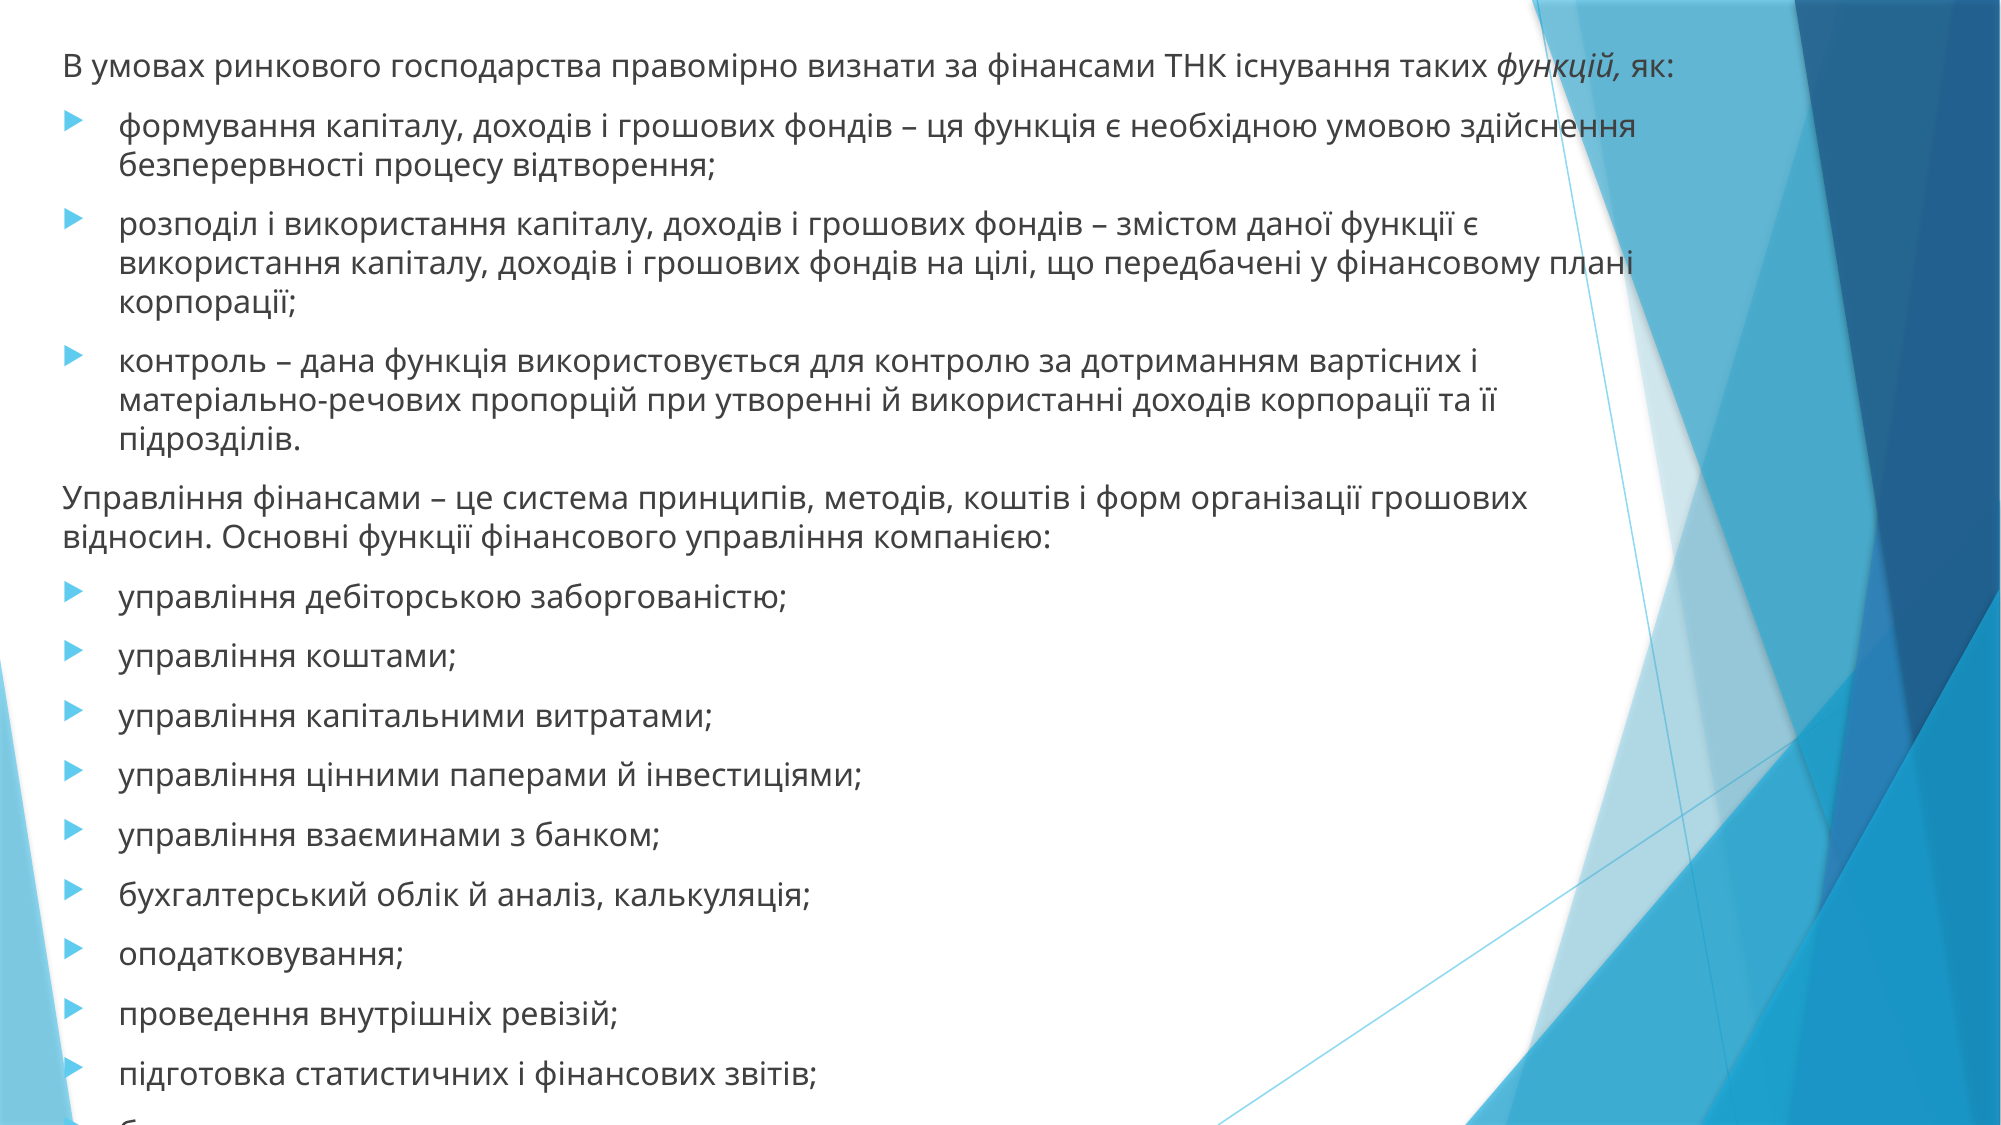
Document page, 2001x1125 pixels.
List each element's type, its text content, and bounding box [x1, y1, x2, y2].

list В умовах ринкового господарства правомірно визнати за фінансами ТНК існування таких функцій, як: формування капіталу, доходів і грошових фондів – ця функція є необхідною умовою здійснення безперервності процесу відтворення; розподіл і використання капіталу, доходів і грошових фондів – змістом даної функції є використання капіталу, доходів і грошових фондів на цілі, що передбачені у фінансовому плані корпорації; контроль – дана функція використовується для контролю за дотриманням вартісних і матеріально-речових пропорцій при утворенні й використанні доходів корпорації та її підрозділів. Управління фінансами – це система принципів, методів, коштів і форм організації грошових відносин. Основні функції фінансового управління компанією: управління дебіторською заборгованістю; управління коштами; управління капітальними витратами; управління цінними паперами й інвестиціями; управління взаєминами з банком; бухгалтерський облік й аналіз, калькуляція; оподатковування; проведення внутрішніх ревізій; підготовка статистичних і фінансових звітів; бюджетування. [47, 38, 1700, 1077]
